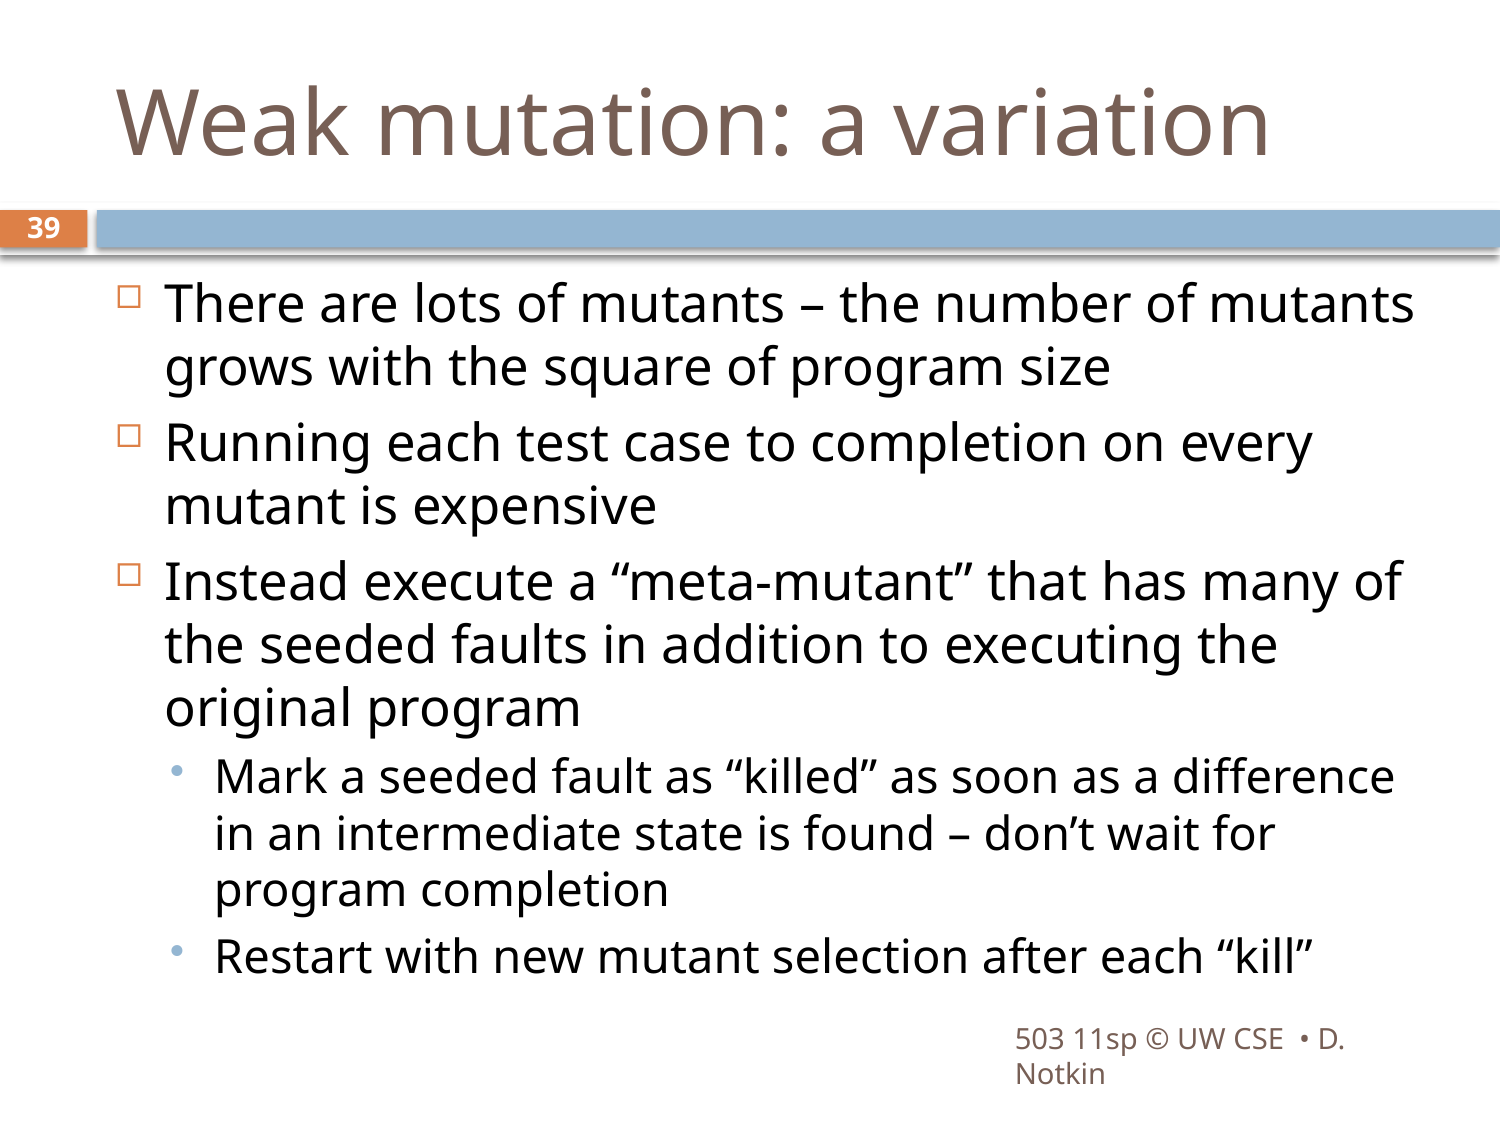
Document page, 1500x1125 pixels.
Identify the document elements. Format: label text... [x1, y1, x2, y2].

title Weak mutation: a variation [100, 37, 1438, 200]
slide_number 39 [0, 208, 88, 249]
list There are lots of mutants – the number of mutants grows with the square of program size Running each test case to completion on every mutant is expensive Instead execute a “meta-mutant” that has many of the seeded faults in addition to executing the original program Mark a seeded fault as “killed” as soon as a difference in an intermediate state is found – don’t wait for program completion Restart with new mutant selection after each “kill” [100, 262, 1438, 1000]
slide_number 503 11sp © UW CSE • D. Notkin [999, 1025, 1438, 1085]
